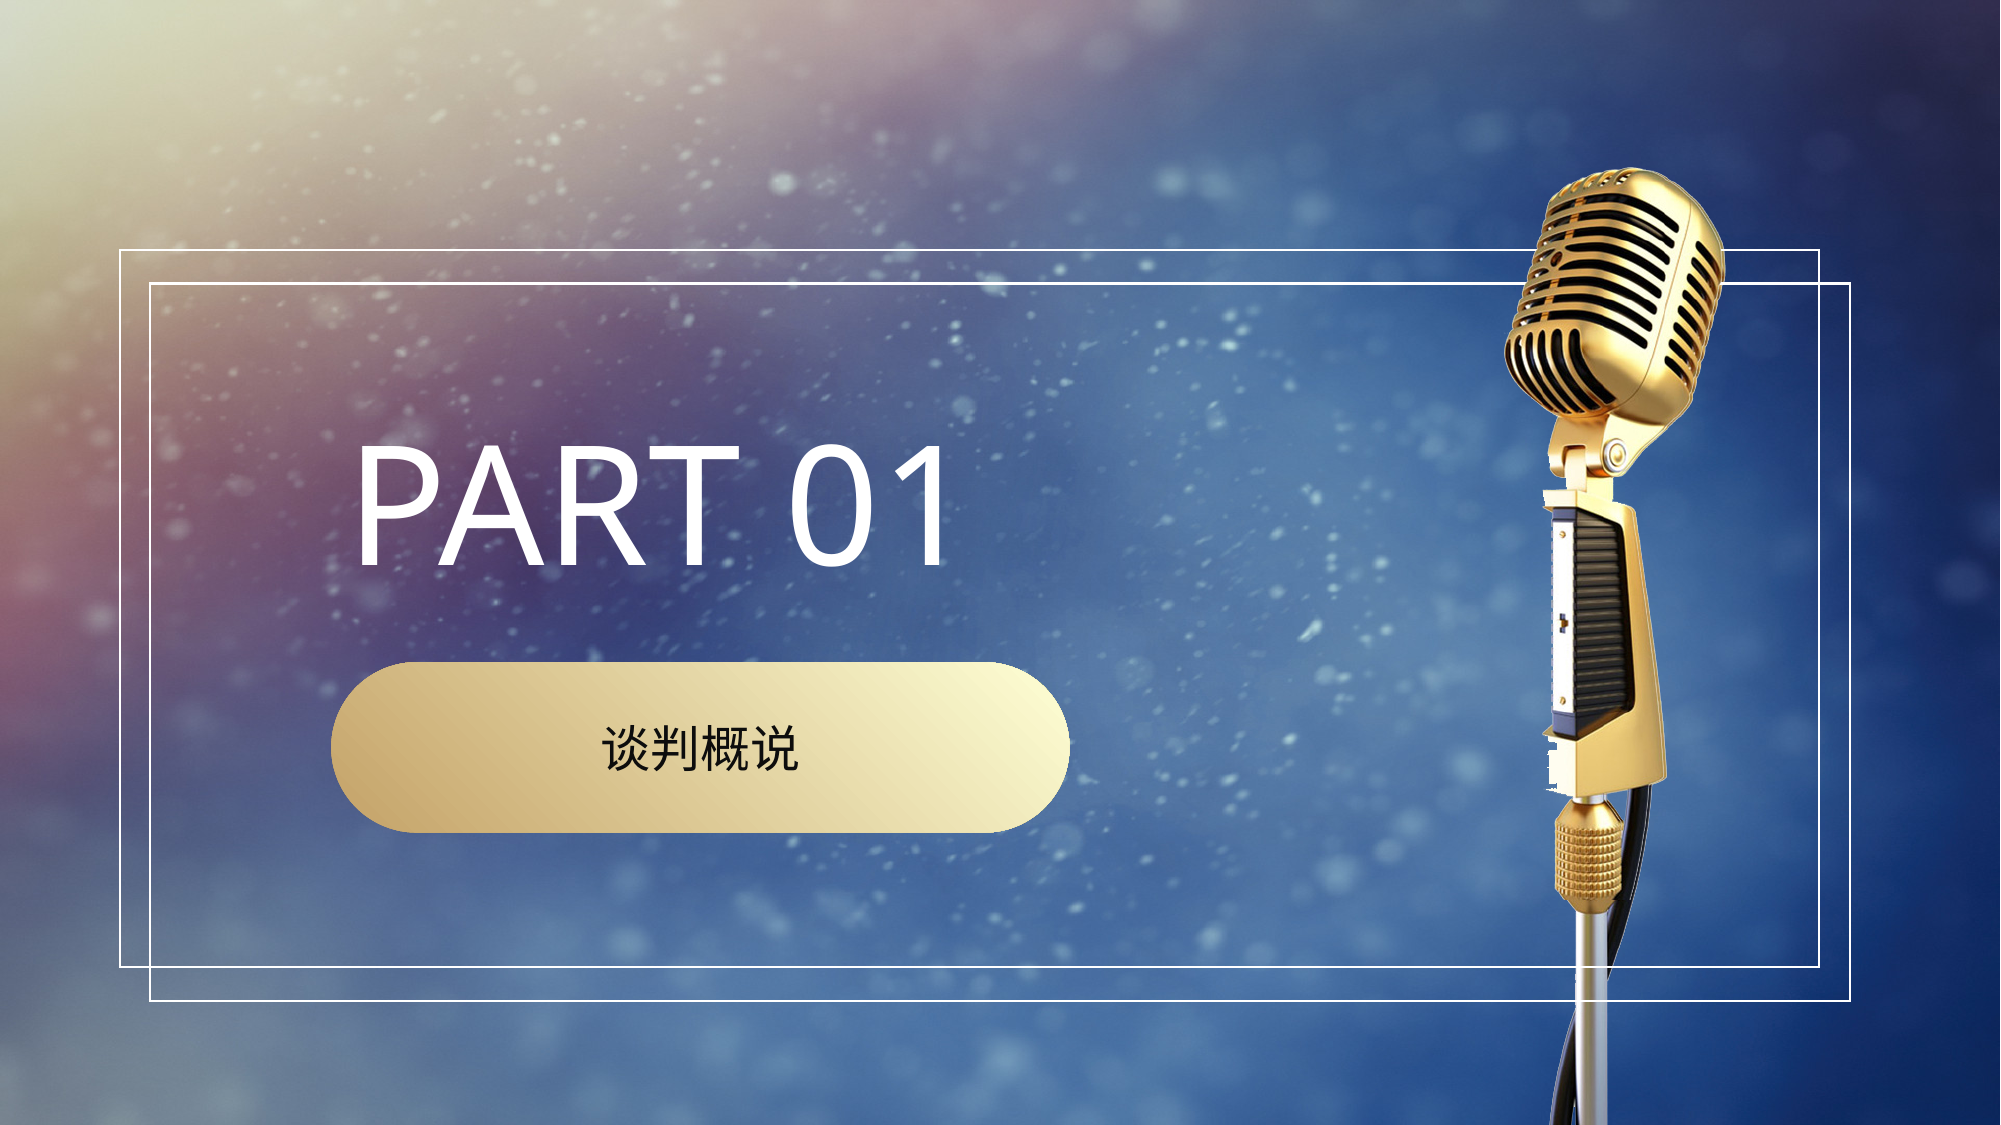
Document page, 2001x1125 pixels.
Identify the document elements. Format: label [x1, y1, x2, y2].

text_box [119, 249, 1181, 968]
text_box [149, 968, 1181, 1002]
picture [0, 0, 2000, 1125]
